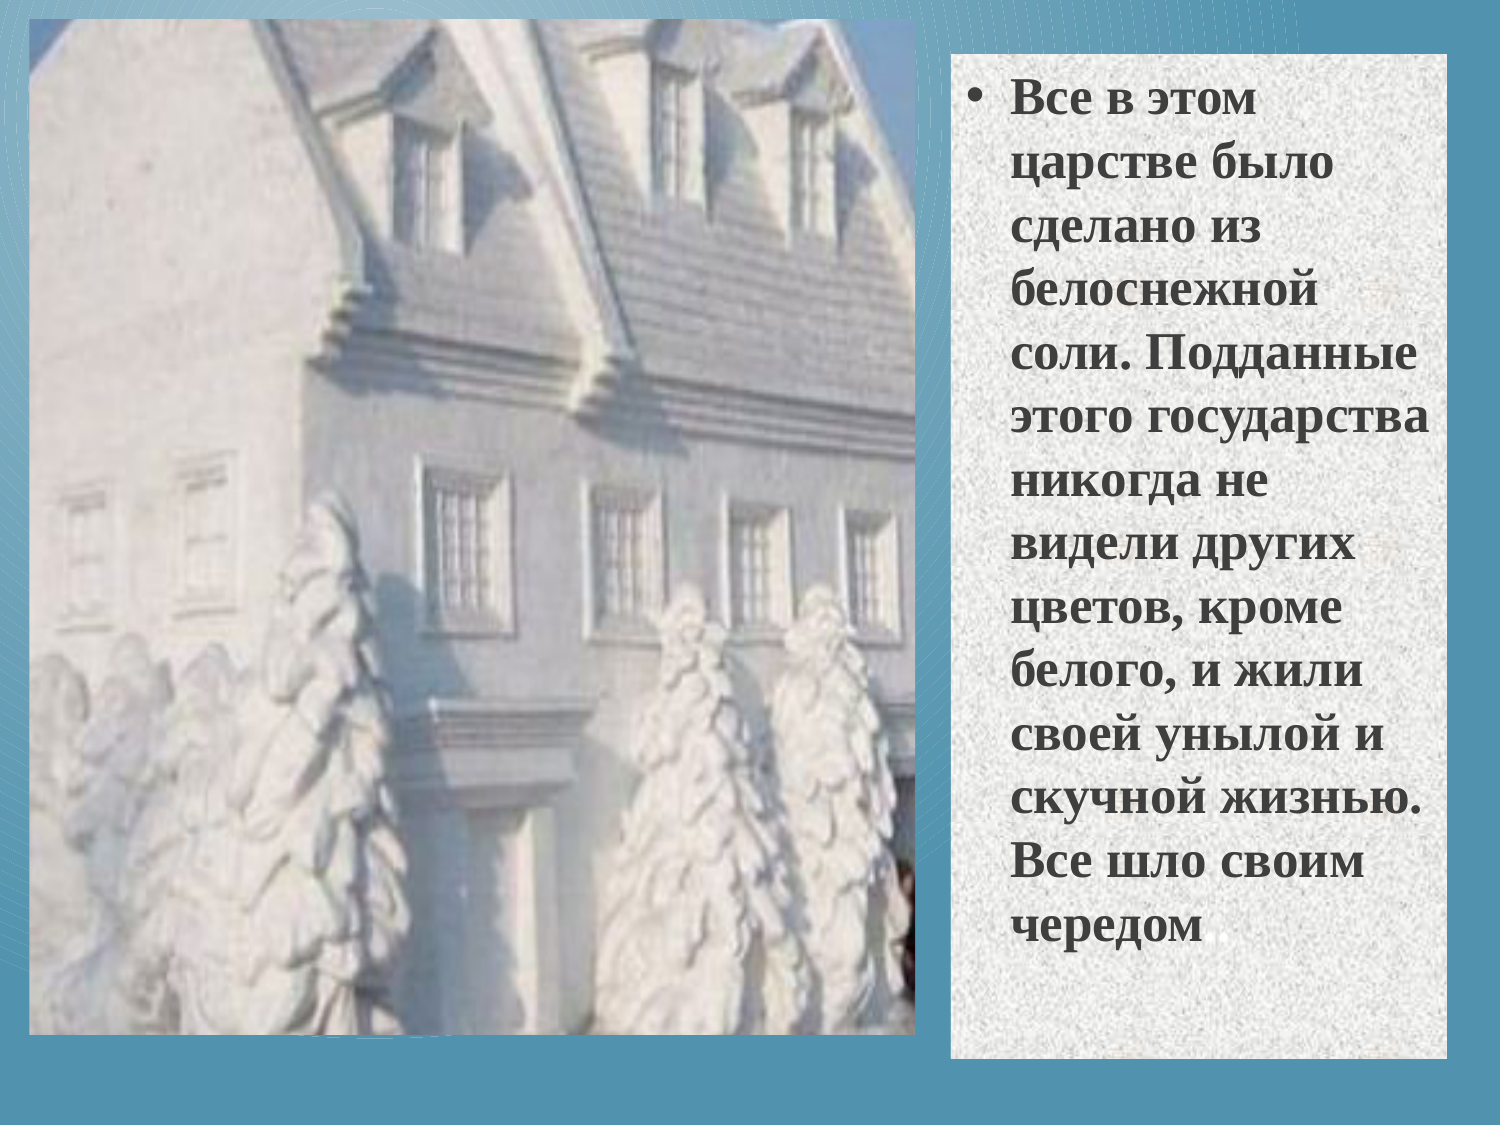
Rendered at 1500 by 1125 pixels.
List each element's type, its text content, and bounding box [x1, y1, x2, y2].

list Все в этом царстве было сделано из белоснежной соли. Подданные этого государства никогда не видели других цветов, кроме белого, и жили своей унылой и скучной жизнью. Все шло своим чередом.. [950, 54, 1447, 1059]
picture [29, 18, 916, 1036]
